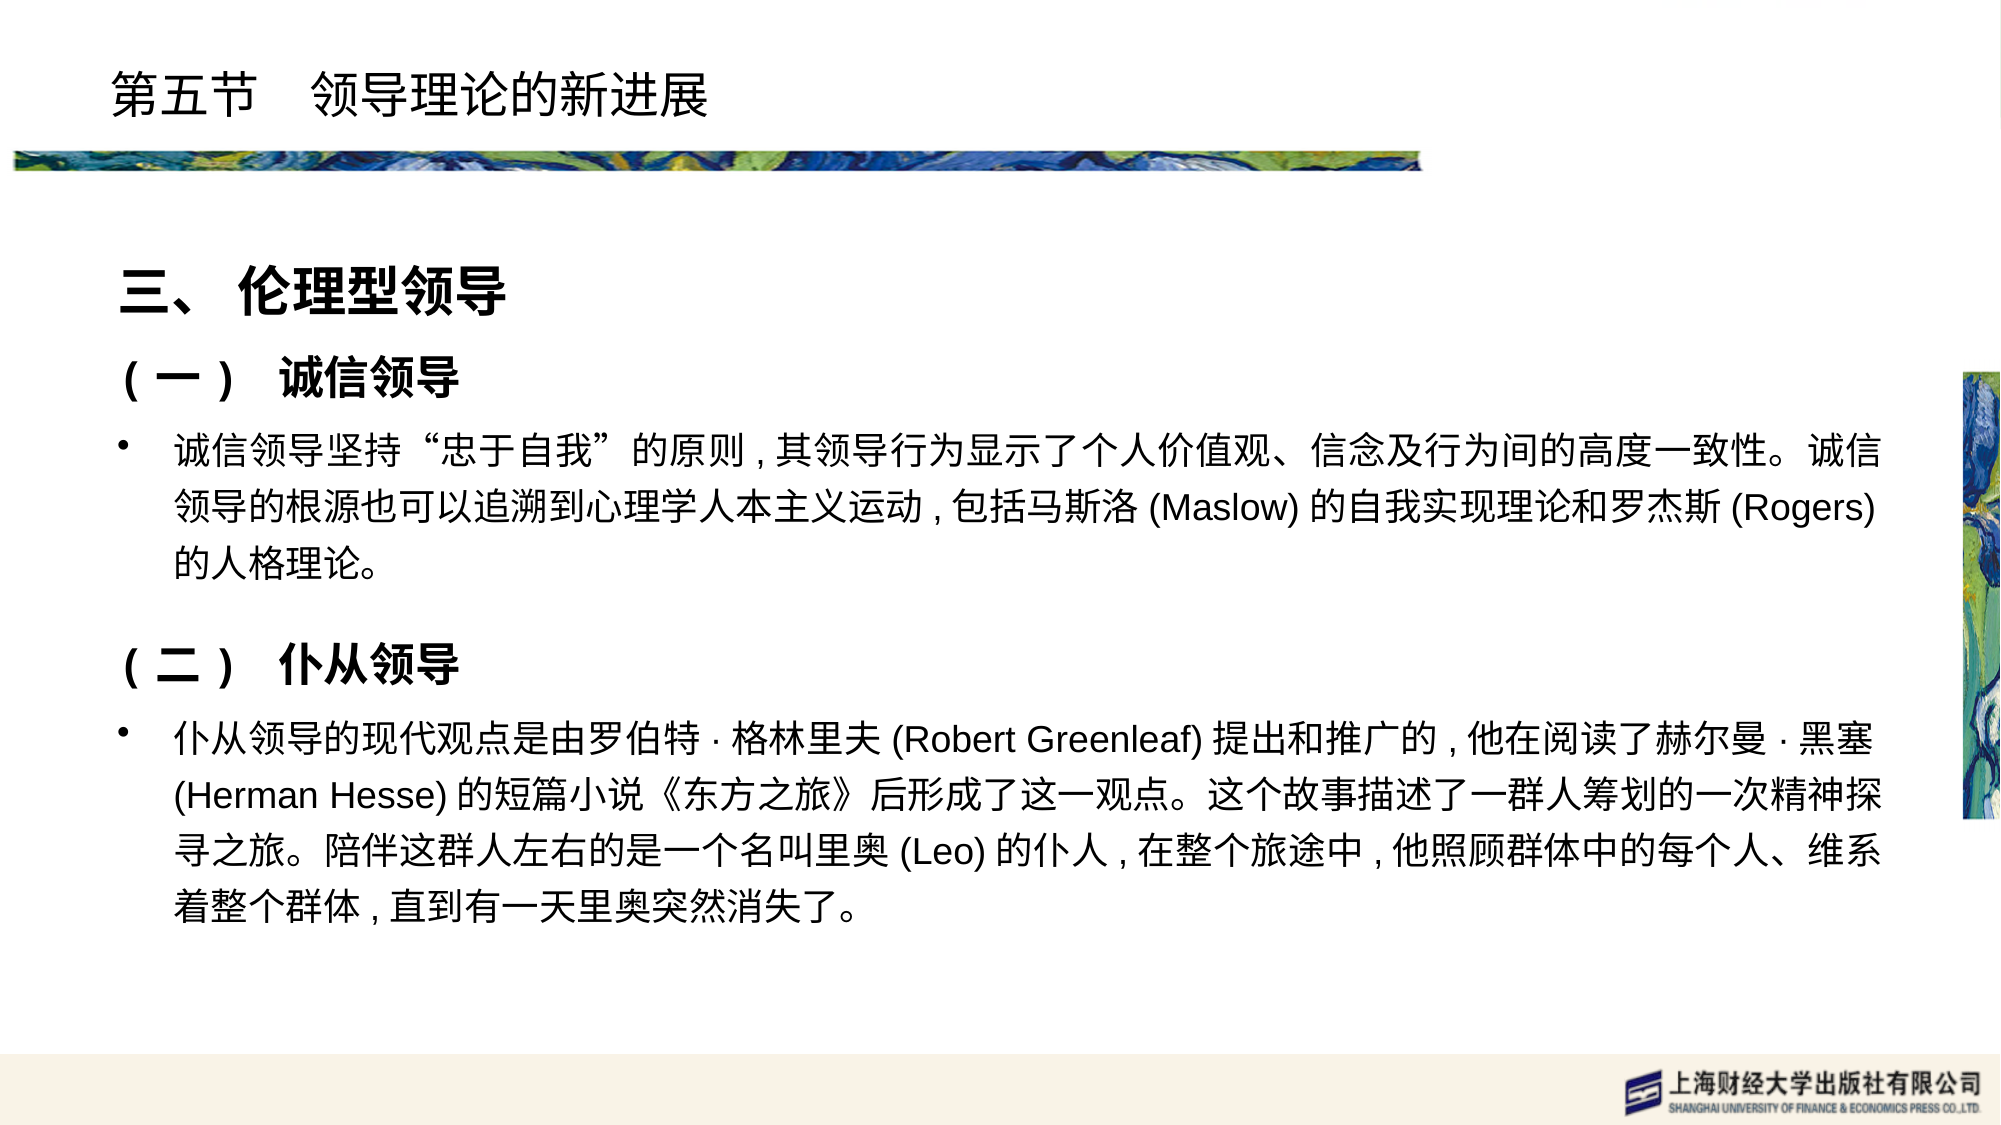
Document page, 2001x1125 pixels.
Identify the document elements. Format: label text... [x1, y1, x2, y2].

picture [0, 0, 2001, 1125]
list 三、 伦理型领导 (一) 诚信领导 诚信领导坚持“忠于自我”的原则,其领导行为显示了个人价值观、信念及行为间的高度一致性。诚信领导的根源也可以追溯到心理学人本主义运动,包括马斯洛(Maslow)的自我实现理论和罗杰斯(Rogers)的人格理论。 (二) 仆从领导 仆从领导的现代观点是由罗伯特·格林里夫(Robert Greenleaf)提出和推广的,他在阅读了赫尔曼·黑塞(Herman Hesse)的短篇小说《东方之旅》后形成了这一观点。这个故事描述了一群人筹划的一次精神探寻之旅。陪伴这群人左右的是一个名叫里奥(Leo)的仆人,在整个旅途中,他照顾群体中的每个人、维系着整个群体,直到有一天里奥突然消失了。 [102, 233, 1898, 1032]
title 第五节 领导理论的新进展 [94, 42, 1451, 146]
